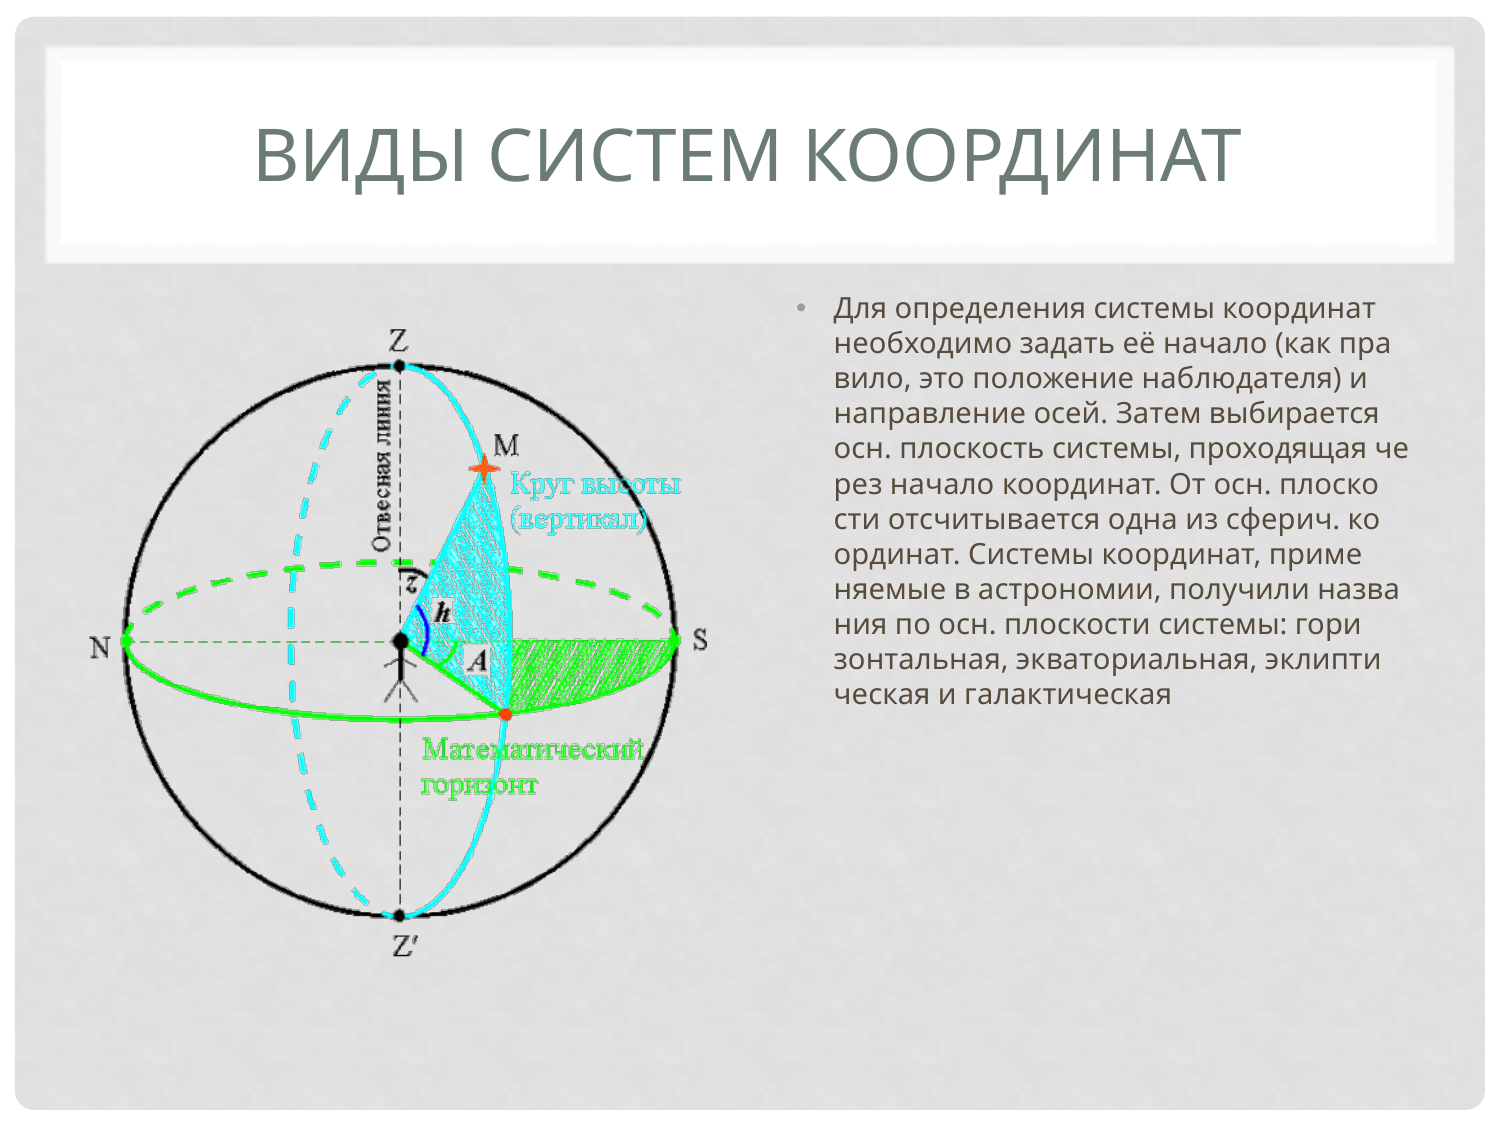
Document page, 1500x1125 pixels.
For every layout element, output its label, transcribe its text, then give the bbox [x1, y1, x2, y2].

title Виды систем координат [69, 66, 1425, 238]
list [69, 319, 733, 968]
list Для оп­ре­де­ле­ния сис­те­мы ко­ор­ди­нат не­об­хо­ди­мо за­дать её на­ча­ло (как пра­ви­ло, это по­ло­же­ние на­блю­да­те­ля) и на­прав­ле­ние осей. За­тем вы­би­ра­ет­ся осн. плос­кость сис­те­мы, про­хо­дя­щая че­рез на­ча­ло ко­ор­ди­нат. От осн. плос­ко­сти от­счи­ты­ва­ет­ся од­на из сфе­рич. ко­ор­ди­нат. Сис­те­мы ко­ор­ди­нат, при­ме­няе­мые в ас­тро­но­мии, по­лу­чи­ли на­зва­ния по осн. плос­ко­сти сис­те­мы: го­ри­зон­таль­ная, эк­ва­то­ри­аль­ная, эк­лип­ти­че­ская и га­лак­ти­че­ская [762, 281, 1425, 1005]
